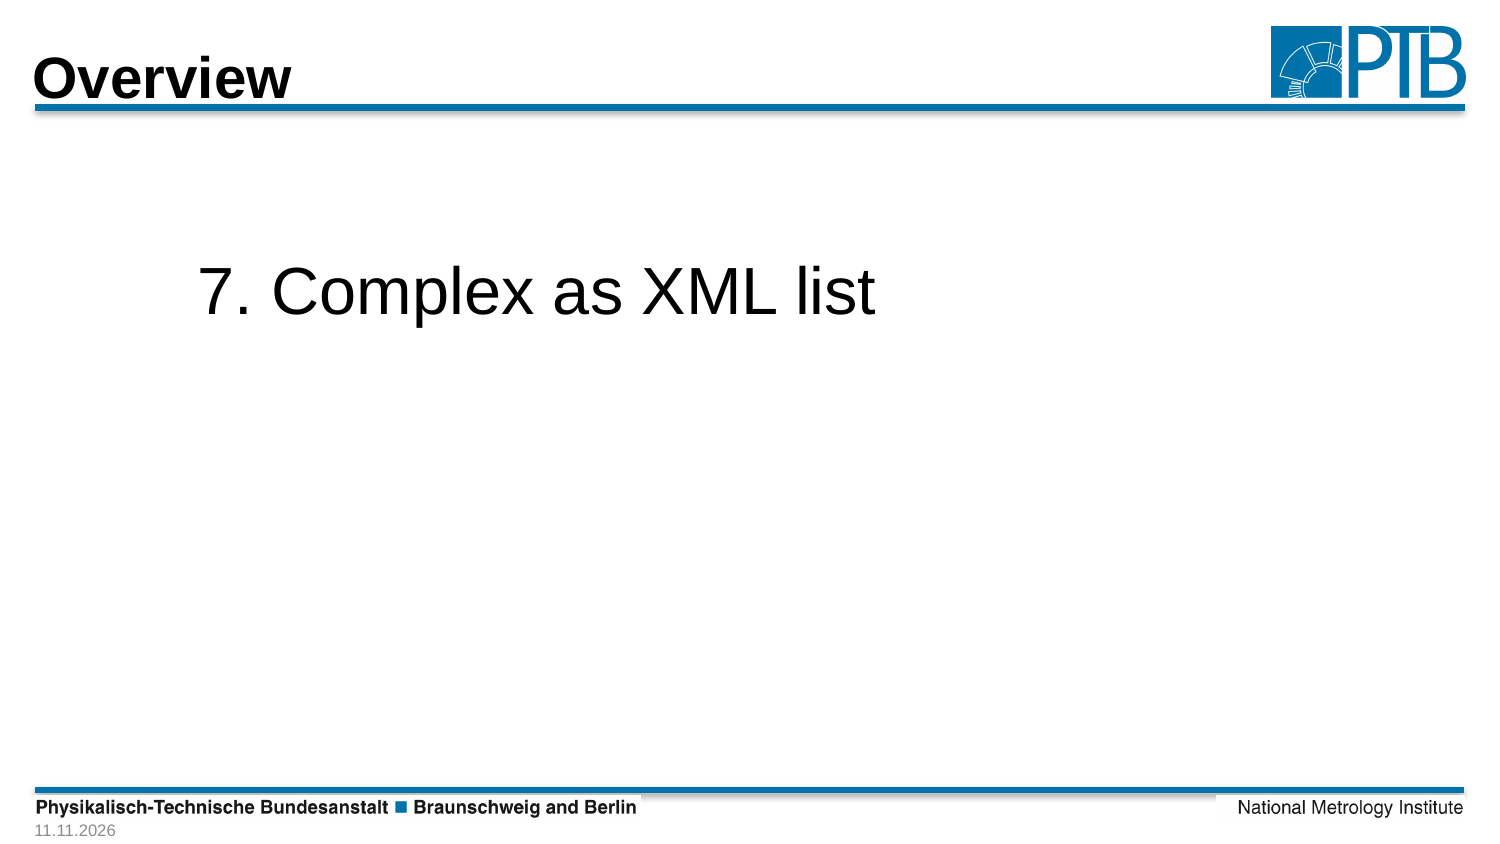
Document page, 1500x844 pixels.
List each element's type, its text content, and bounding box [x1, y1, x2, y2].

picture [33, 795, 641, 815]
picture [1459, 80, 1467, 98]
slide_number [19, 815, 669, 844]
title Overview [17, 26, 1459, 123]
picture [1216, 795, 1465, 819]
list 7. Complex as XML list [183, 239, 1388, 422]
picture [1459, 26, 1467, 75]
